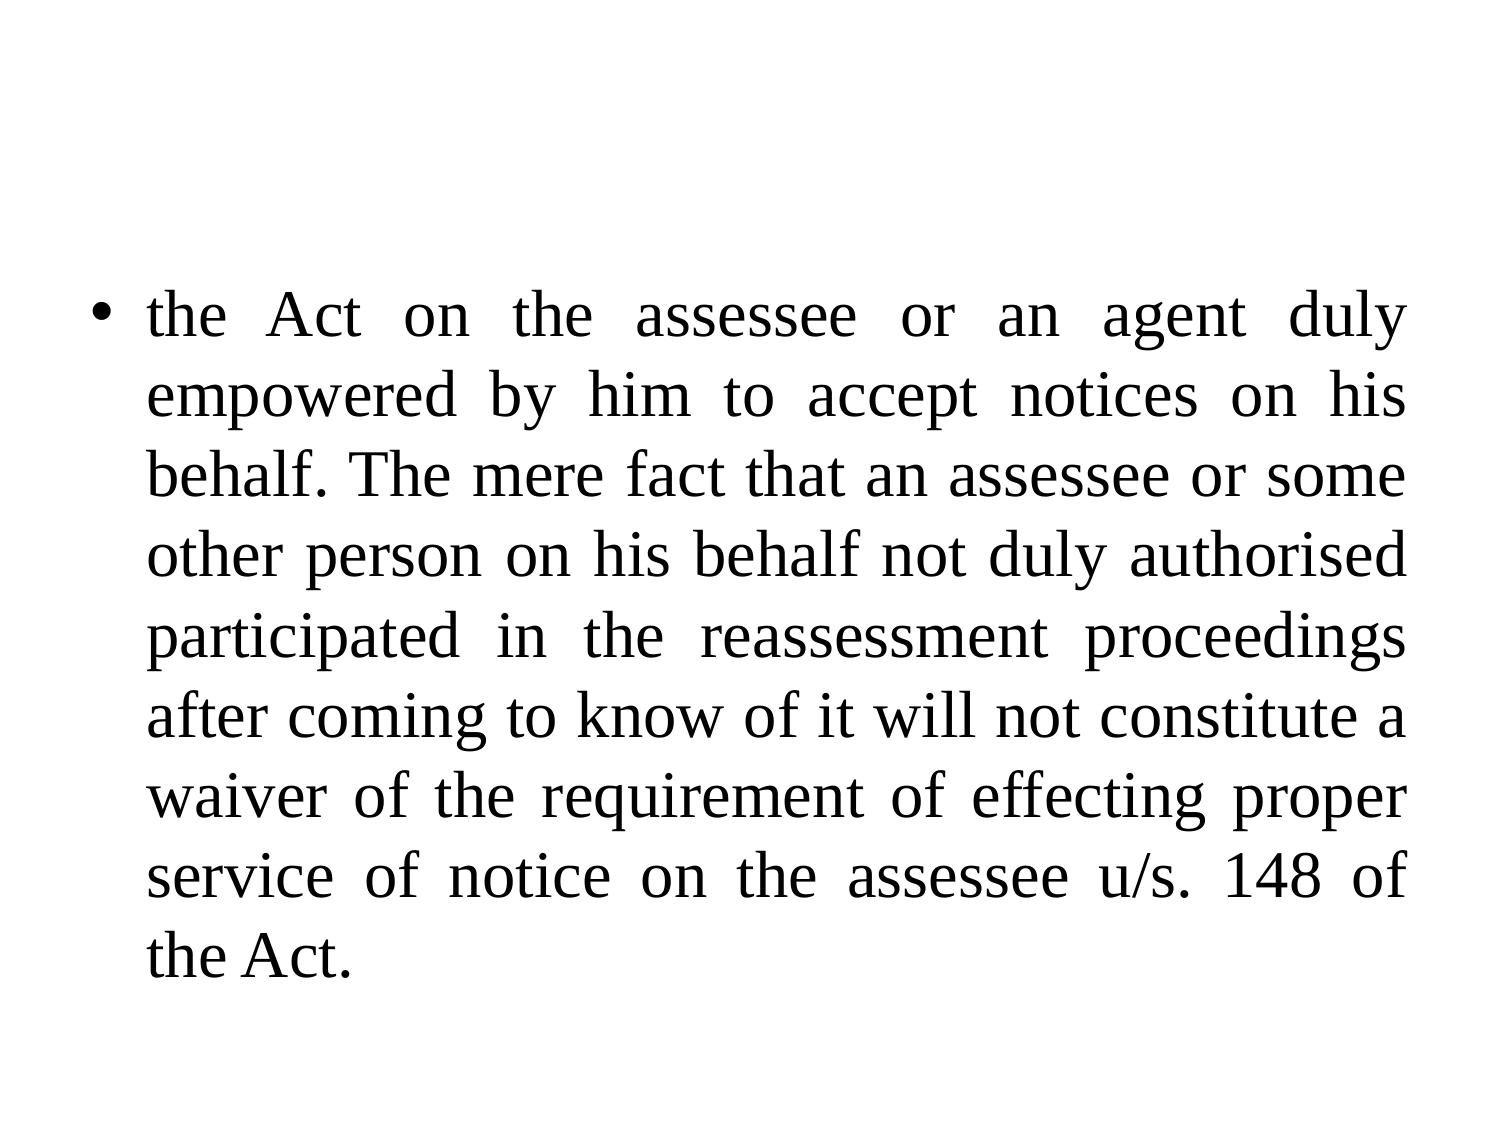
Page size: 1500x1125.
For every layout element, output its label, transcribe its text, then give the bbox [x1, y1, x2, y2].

list the Act on the assessee or an agent duly empowered by him to accept notices on his behalf. The mere fact that an assessee or some other person on his behalf not duly authorised participated in the reassessment proceedings after coming to know of it will not constitute a waiver of the requirement of effecting proper service of notice on the assessee u/s. 148 of the Act. [75, 262, 1425, 1005]
